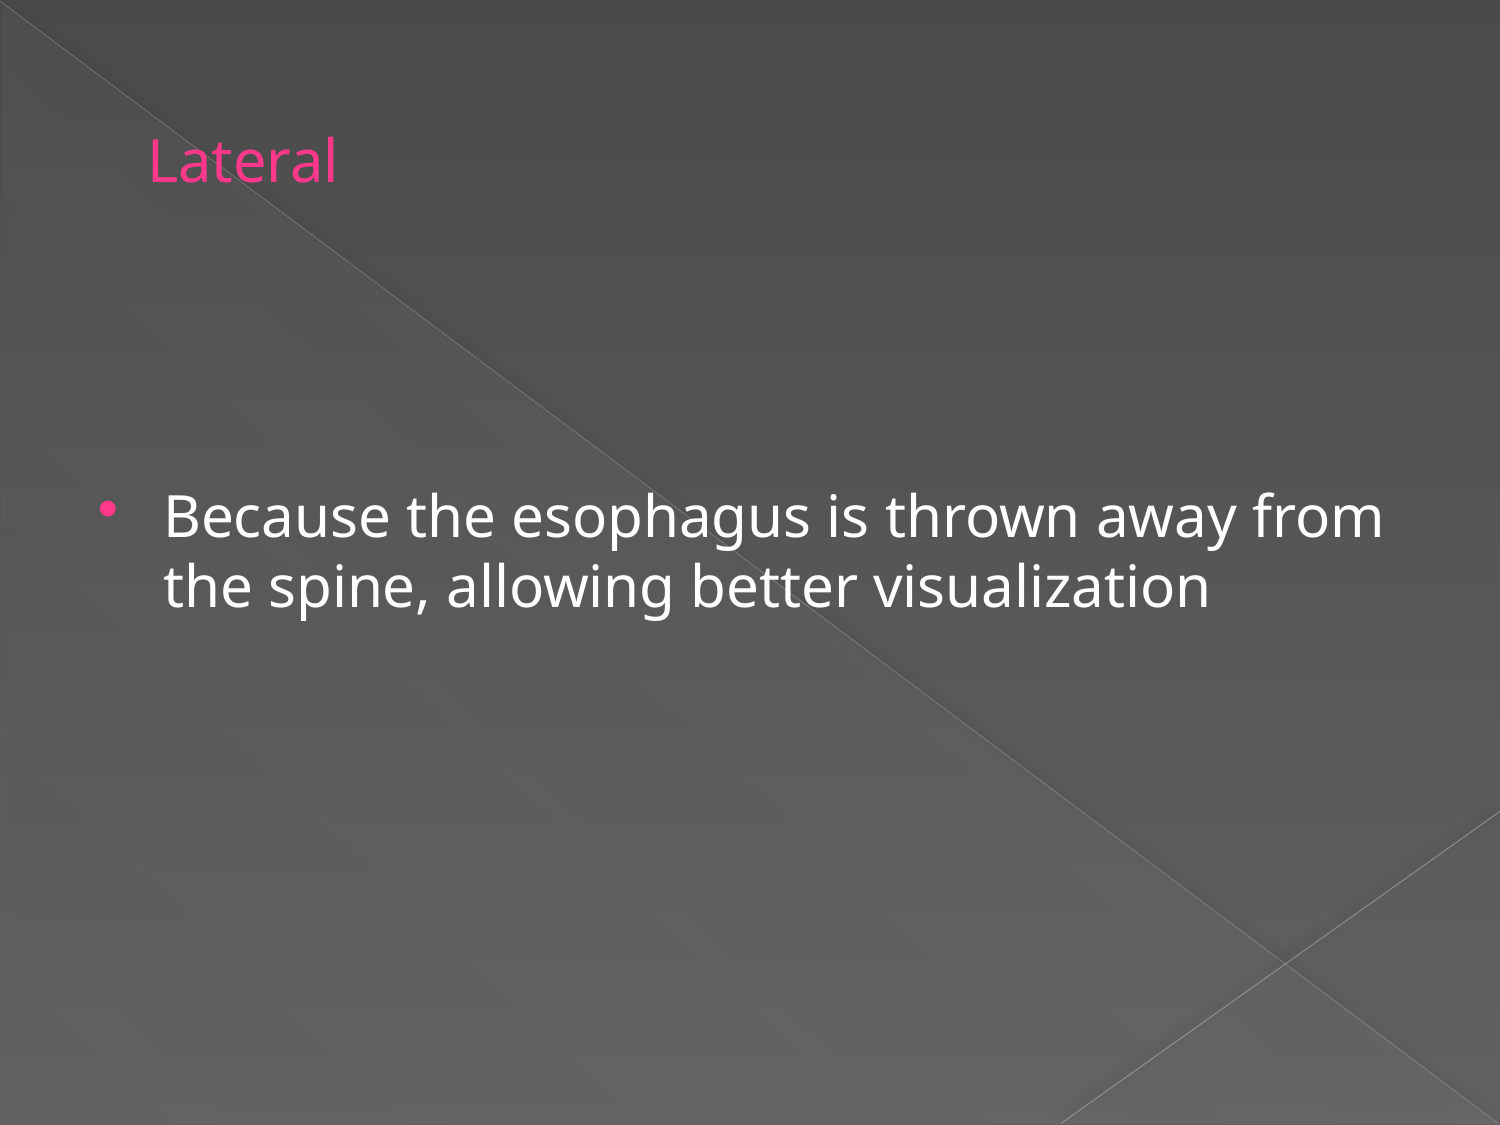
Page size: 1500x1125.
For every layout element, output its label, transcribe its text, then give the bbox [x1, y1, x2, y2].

title Lateral [75, 43, 1425, 274]
list Because the esophagus is thrown away from the spine, allowing better visualization [75, 308, 1425, 1059]
